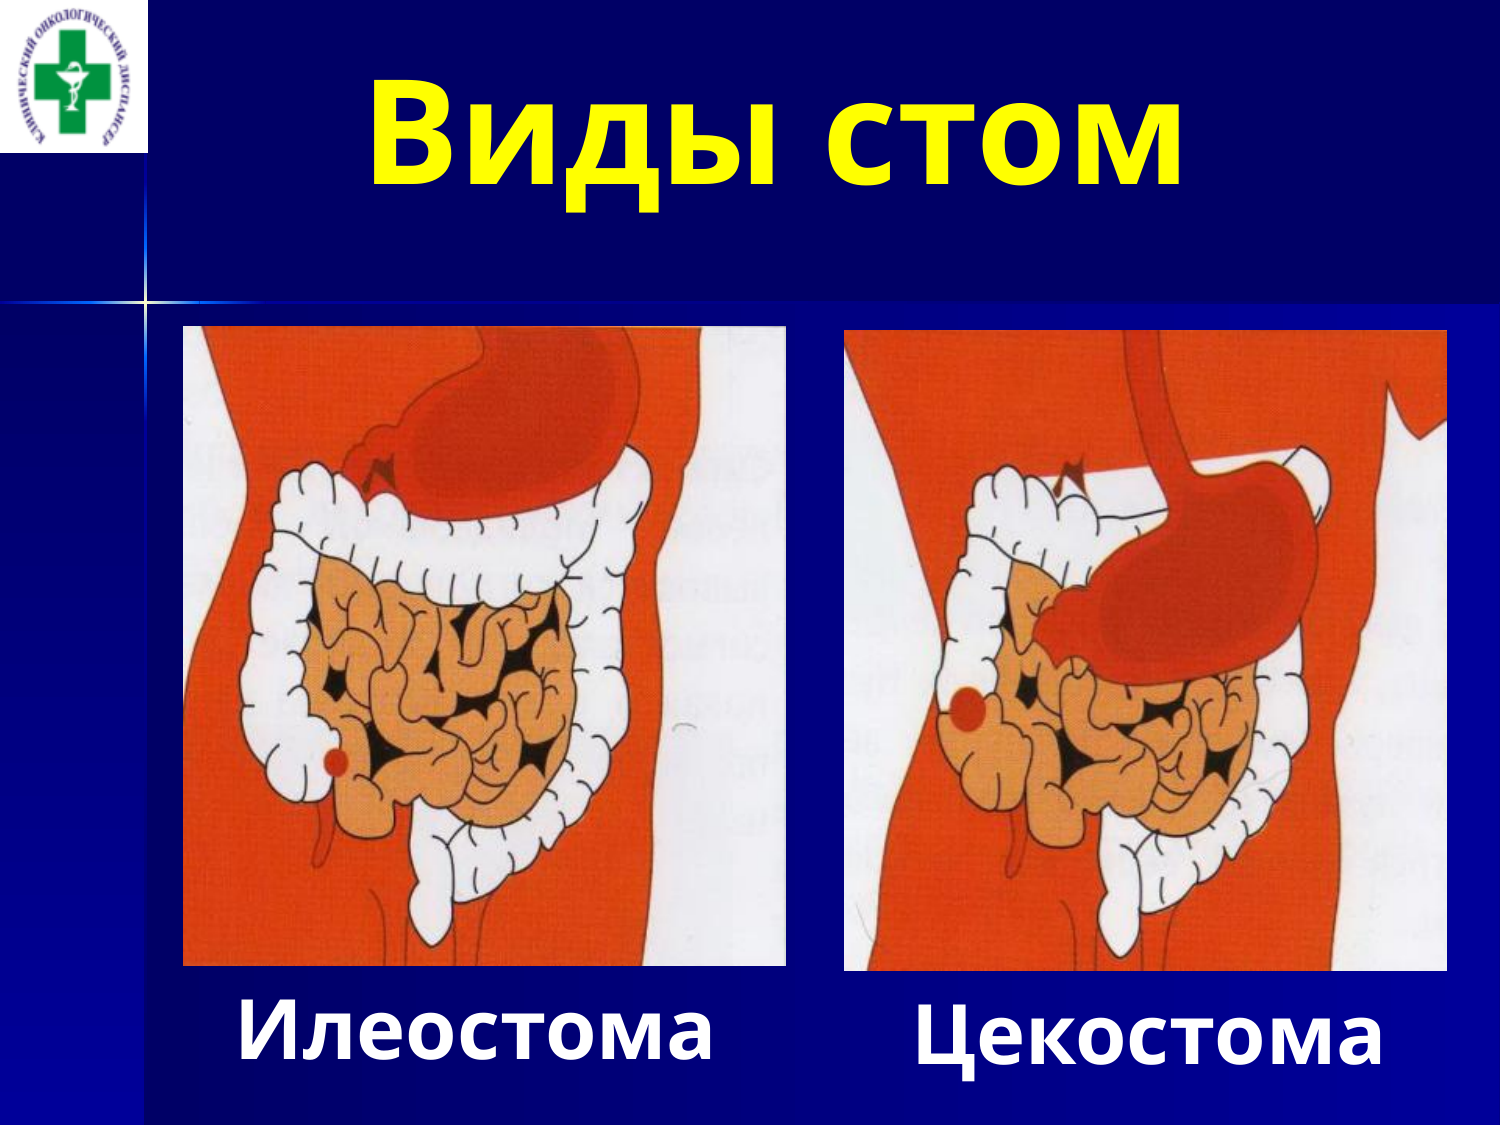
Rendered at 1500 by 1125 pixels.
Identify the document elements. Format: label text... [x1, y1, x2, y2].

picture [844, 325, 1448, 972]
picture [182, 325, 786, 966]
text_box Цекостома [820, 968, 1478, 1094]
picture [0, 0, 148, 153]
text_box Виды стом [152, 31, 1436, 134]
text_box Илеостома [147, 964, 805, 1090]
